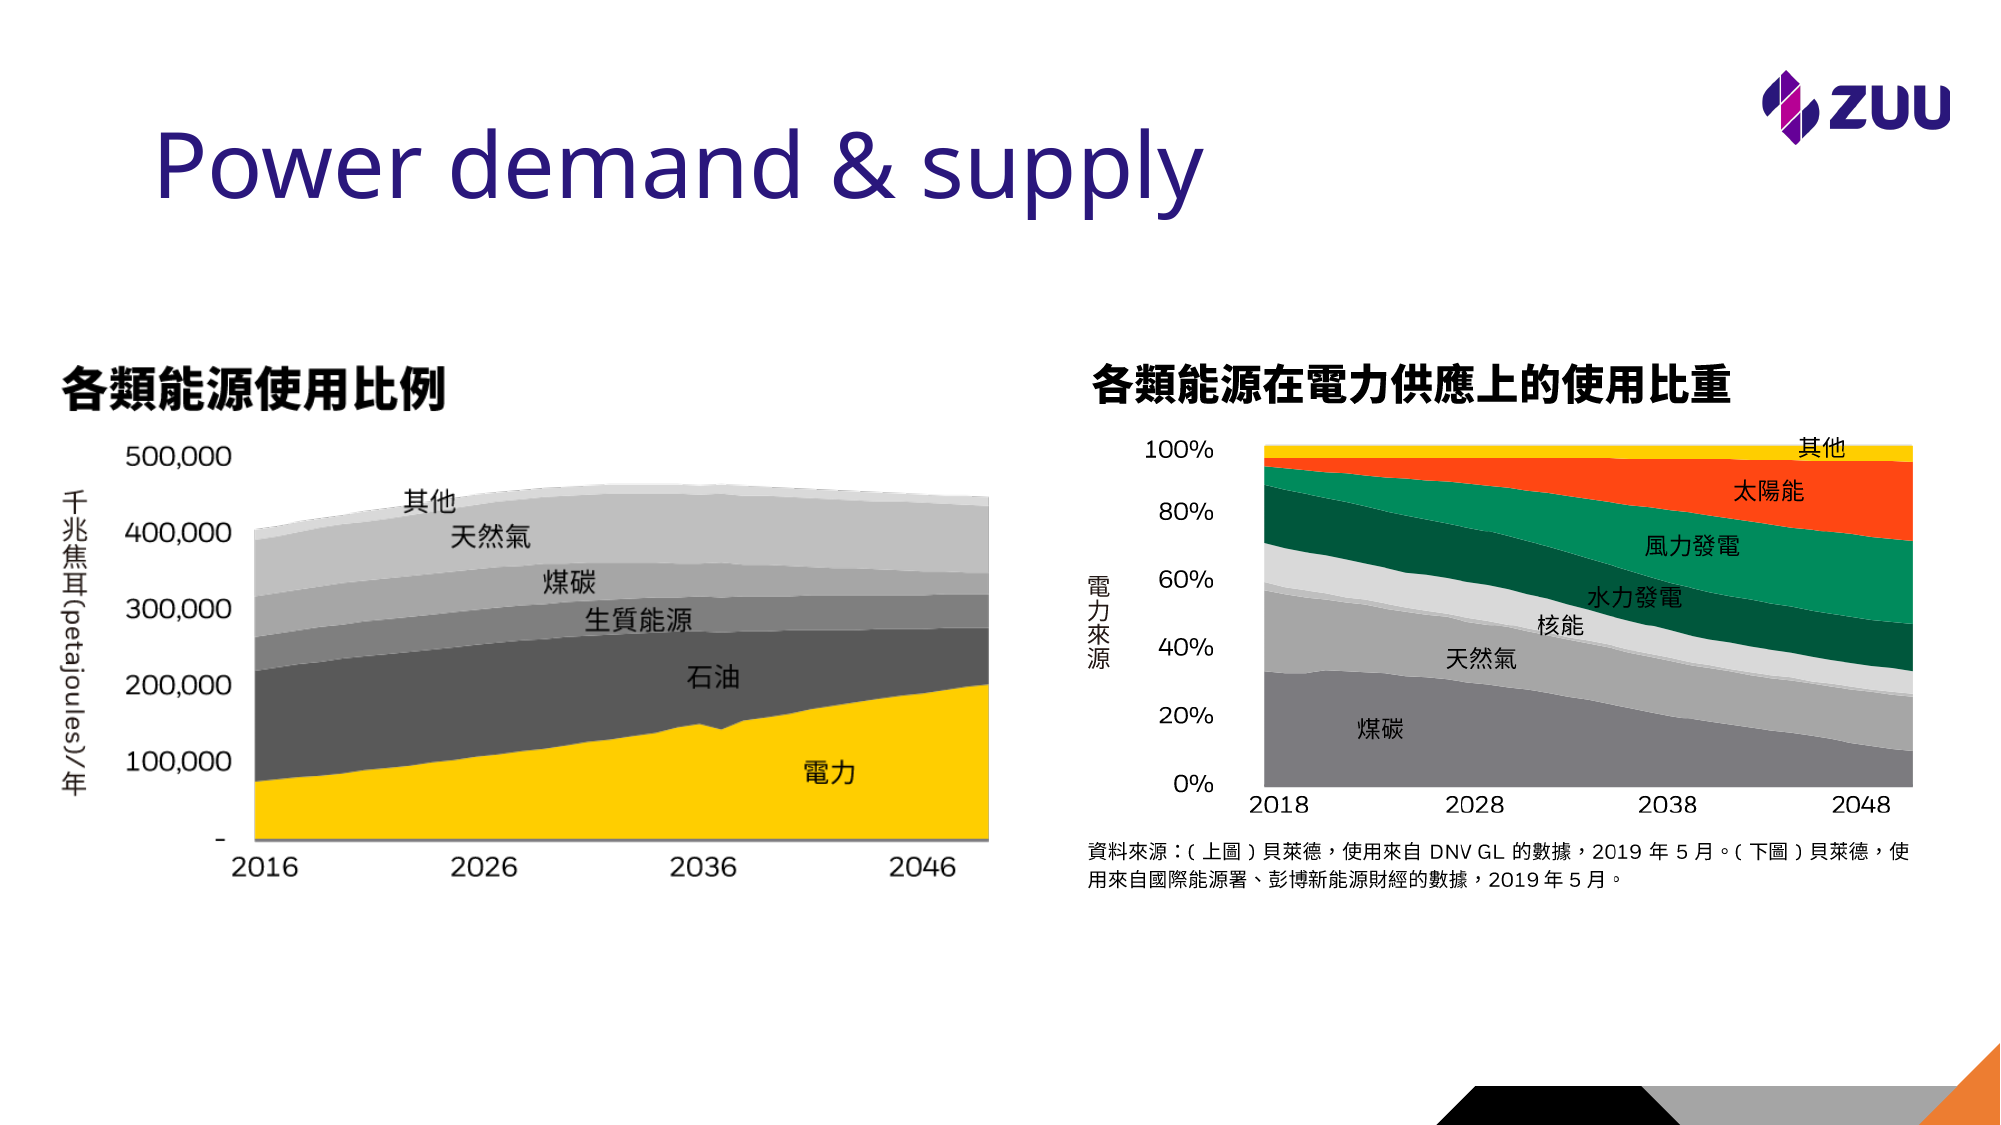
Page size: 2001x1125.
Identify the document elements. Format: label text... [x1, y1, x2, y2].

picture [1083, 345, 1916, 906]
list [47, 345, 1000, 906]
slide_number 15 [1500, 1042, 1950, 1103]
title Power demand & supply [137, 59, 1863, 278]
